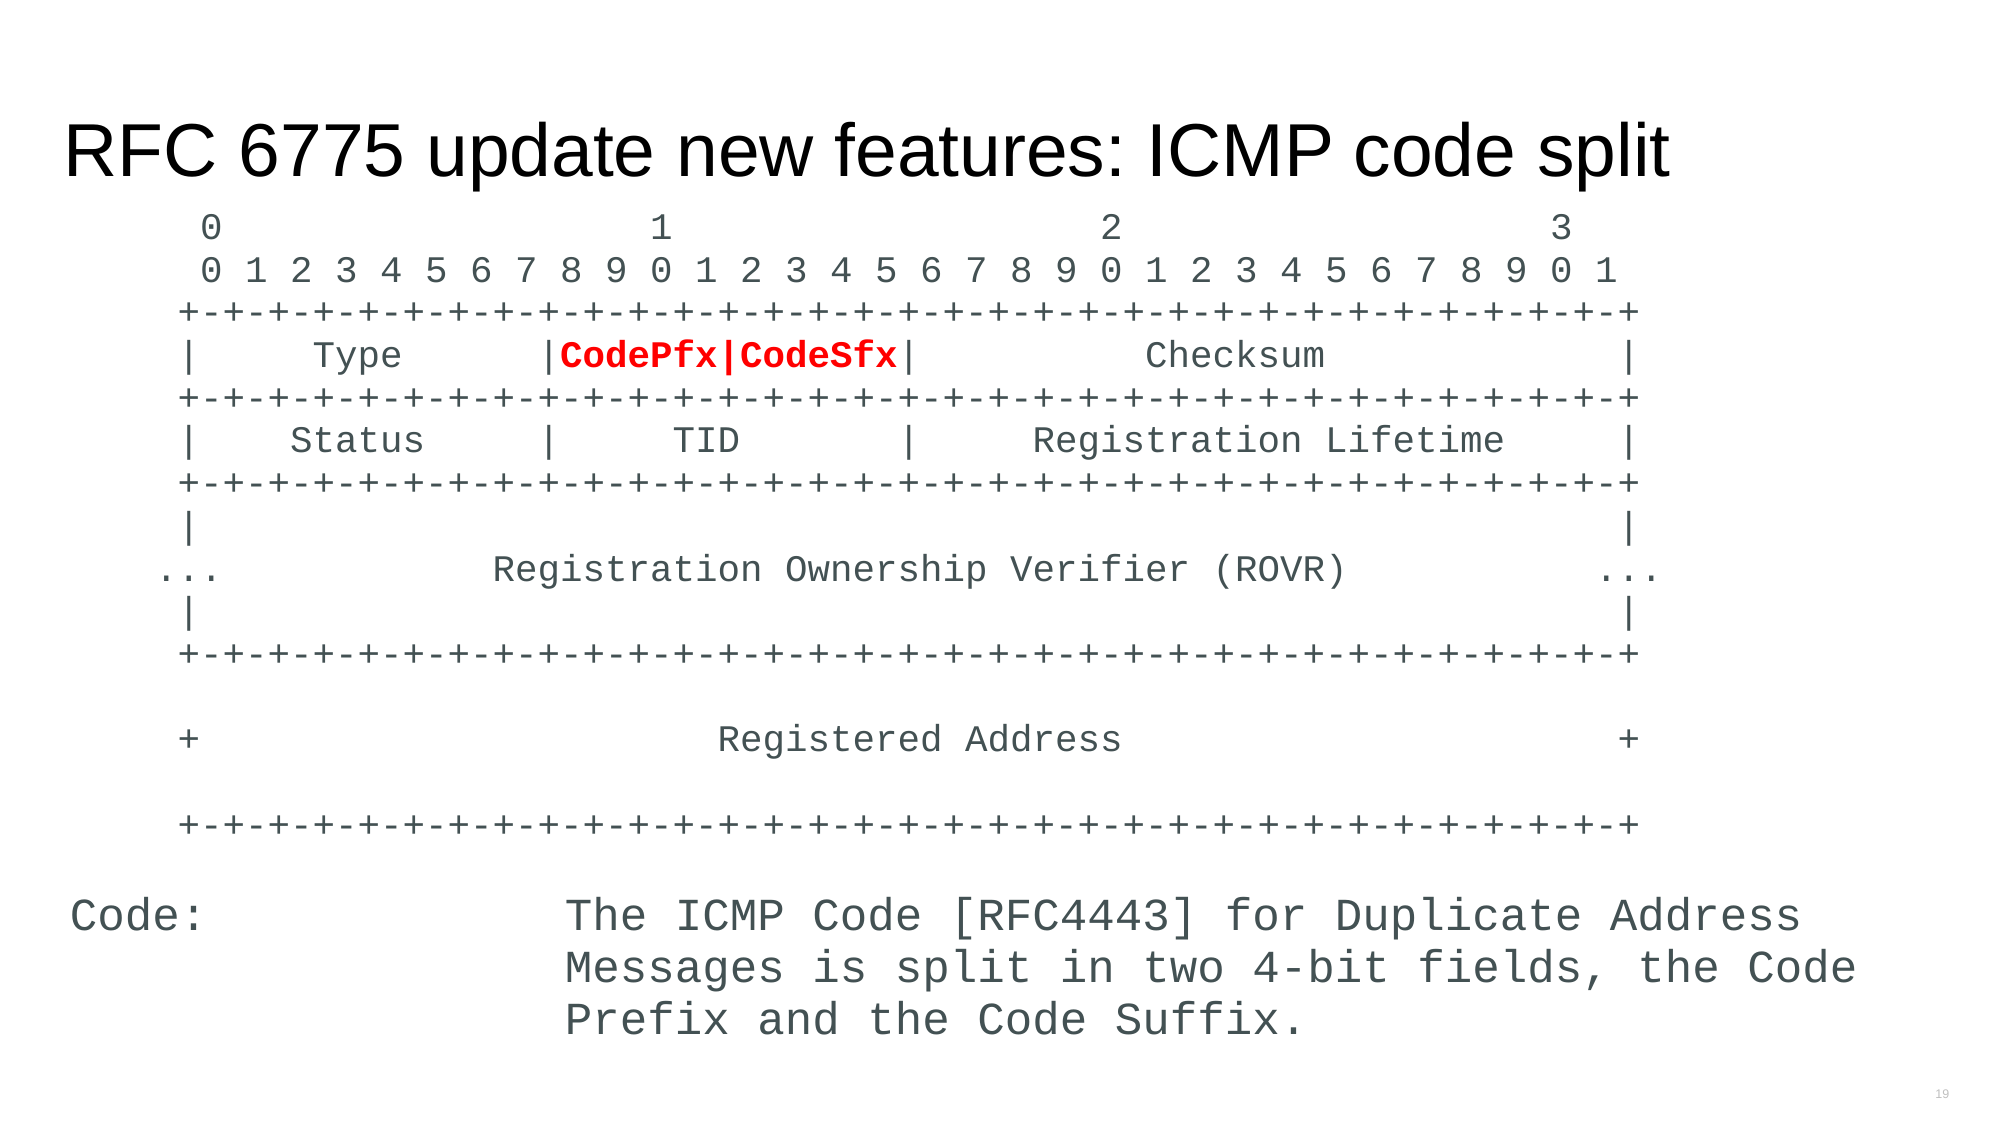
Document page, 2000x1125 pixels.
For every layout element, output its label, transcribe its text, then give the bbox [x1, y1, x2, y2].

list 0 1 2 3 0 1 2 3 4 5 6 7 8 9 0 1 2 3 4 5 6 7 8 9 0 1 2 3 4 5 6 7 8 9 0 1 +-+-+-+-+-+-+-+-+-+-+-+-+-+-+-+-+-+-+-+-+-+-+-+-+-+-+-+-+-+-+-+-+ | Type |CodePfx|CodeSfx| Checksum | +-+-+-+-+-+-+-+-+-+-+-+-+-+-+-+-+-+-+-+-+-+-+-+-+-+-+-+-+-+-+-+-+ | Status | TID | Registration Lifetime | +-+-+-+-+-+-+-+-+-+-+-+-+-+-+-+-+-+-+-+-+-+-+-+-+-+-+-+-+-+-+-+-+ | | ... Registration Ownership Verifier (ROVR) ... | | +-+-+-+-+-+-+-+-+-+-+-+-+-+-+-+-+-+-+-+-+-+-+-+-+-+-+-+-+-+-+-+-+ + Registered Address + +-+-+-+-+-+-+-+-+-+-+-+-+-+-+-+-+-+-+-+-+-+-+-+-+-+-+-+-+-+-+-+-+ Code: The ICMP Code [RFC4443] for Duplicate Address Messages is split in two 4-bit fields, the Code Prefix and the Code Suffix. [27, 197, 1927, 1054]
title RFC 6775 update new features: ICMP code split [50, 70, 1927, 197]
